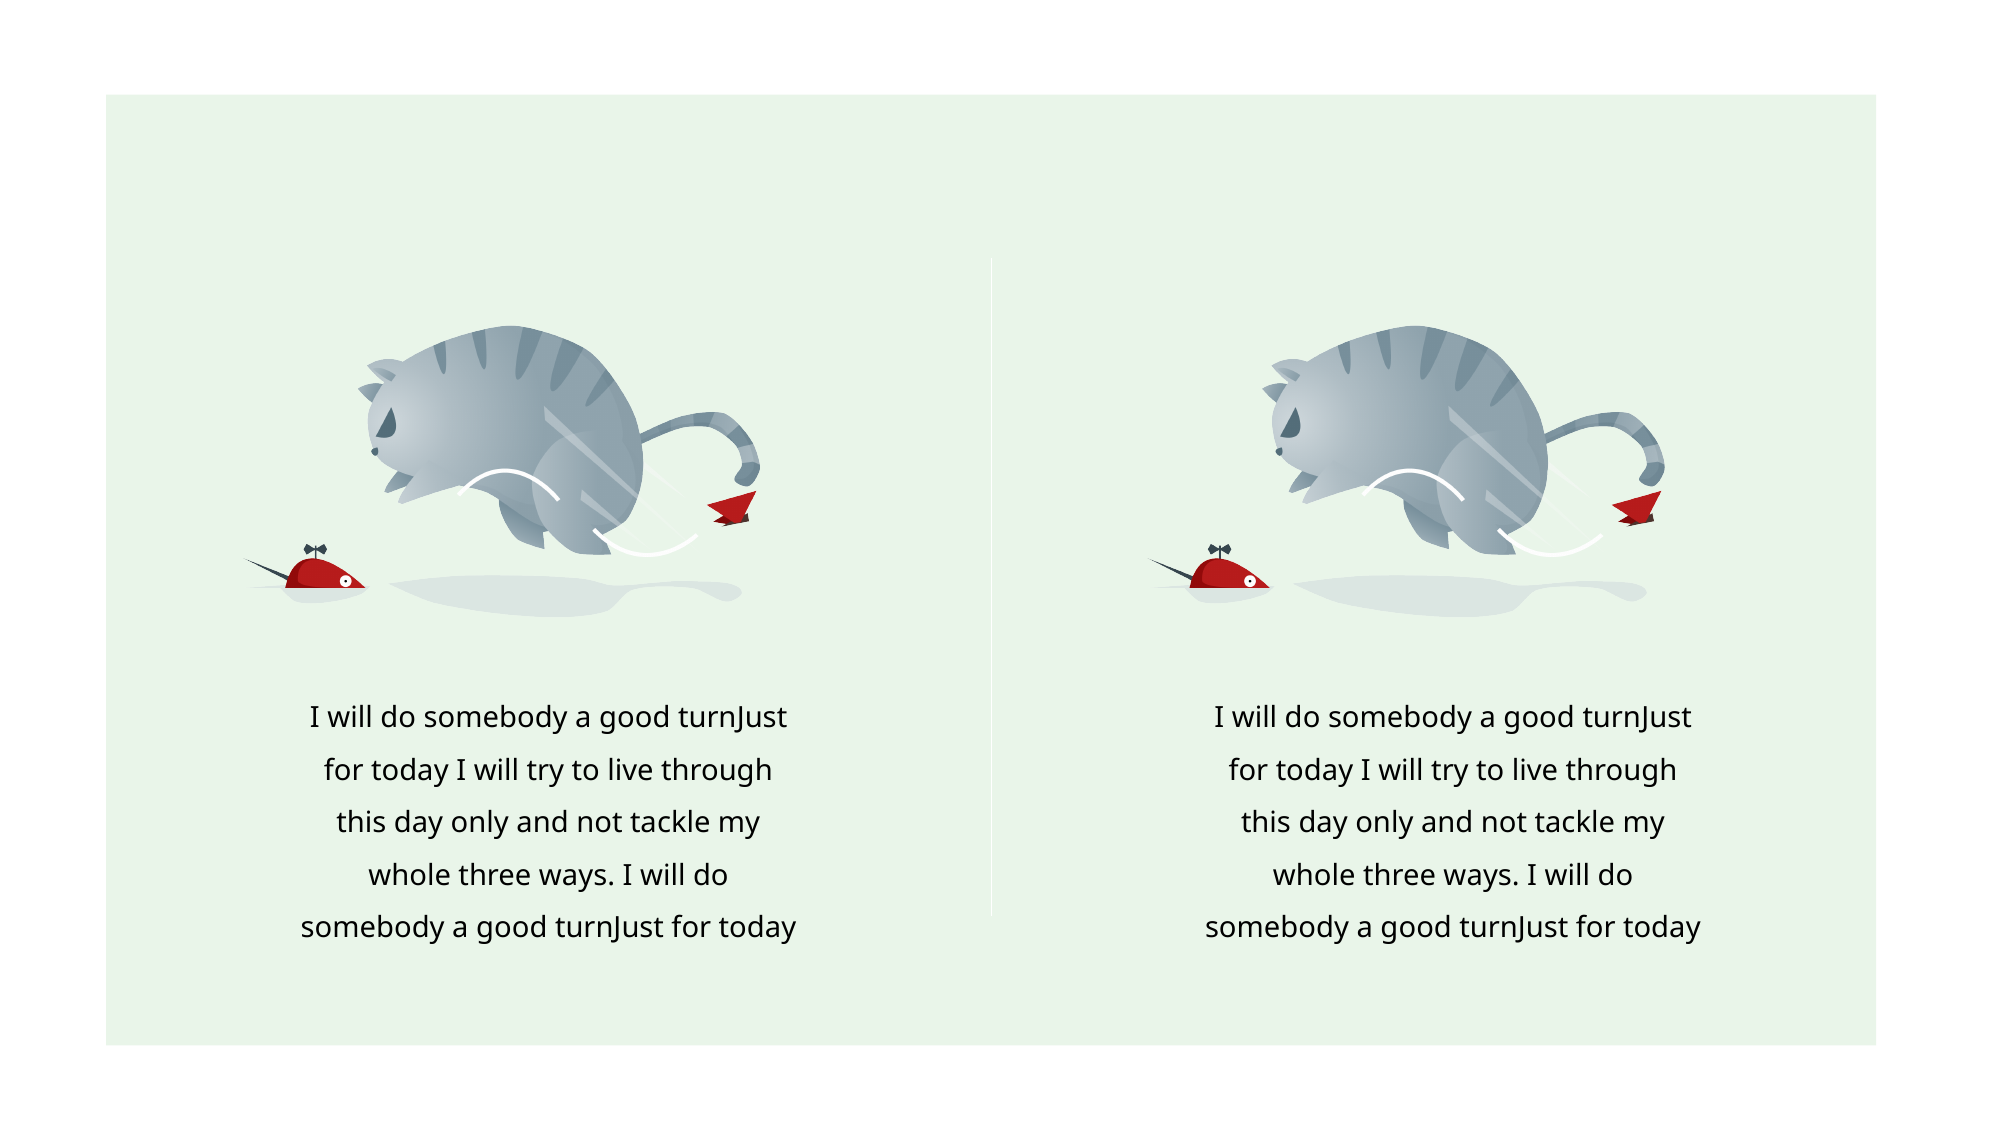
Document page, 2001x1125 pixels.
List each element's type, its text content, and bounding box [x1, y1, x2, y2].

picture [130, 212, 794, 807]
text_box I will do somebody a good turnJust for today I will try to live through this day only and not tackle my whole three ways. I will do somebody a good turnJust for today [284, 673, 813, 951]
picture [1034, 212, 1698, 807]
text_box [105, 94, 1877, 1046]
text_box I will do somebody a good turnJust for today I will try to live through this day only and not tackle my whole three ways. I will do somebody a good turnJust for today [1189, 673, 1718, 951]
